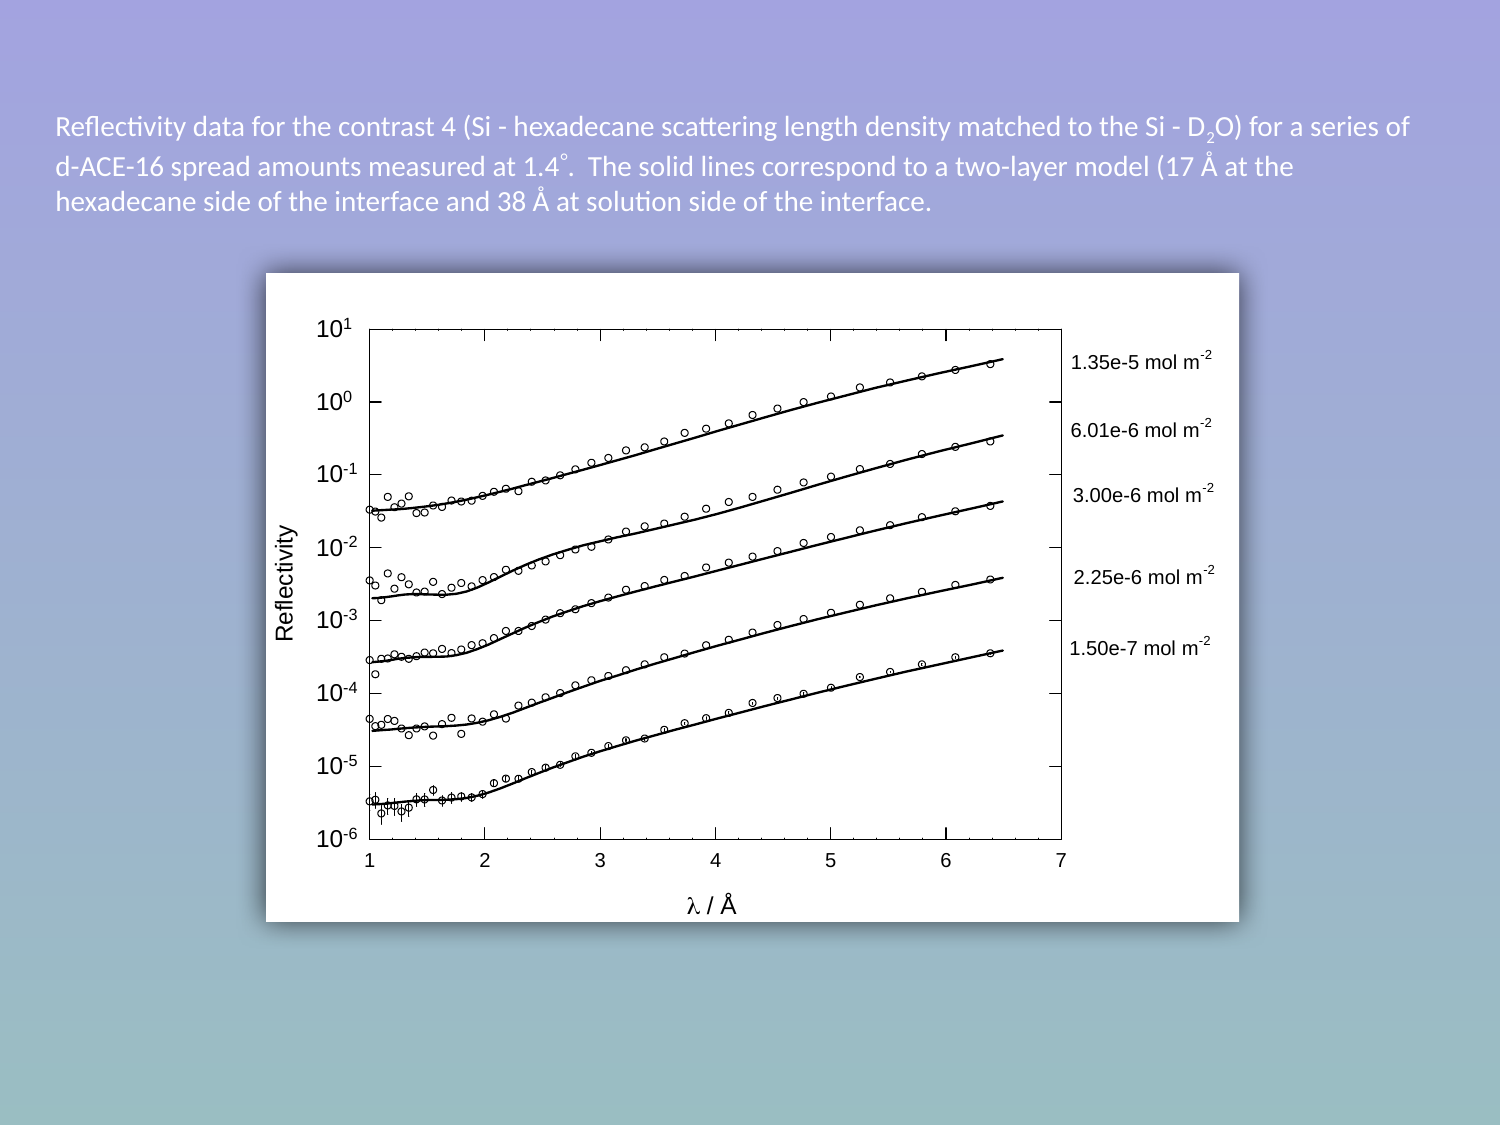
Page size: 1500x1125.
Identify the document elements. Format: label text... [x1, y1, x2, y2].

picture [265, 273, 1240, 924]
text_box Reflectivity data for the contrast 4 (Si - hexadecane scattering length density matched to the Si - D2O) for a series of d-ACE-16 spread amounts measured at 1.4. The solid lines correspond to a two-layer model (17 Å at the hexadecane side of the interface and 38 Å at solution side of the interface. [40, 99, 1441, 225]
